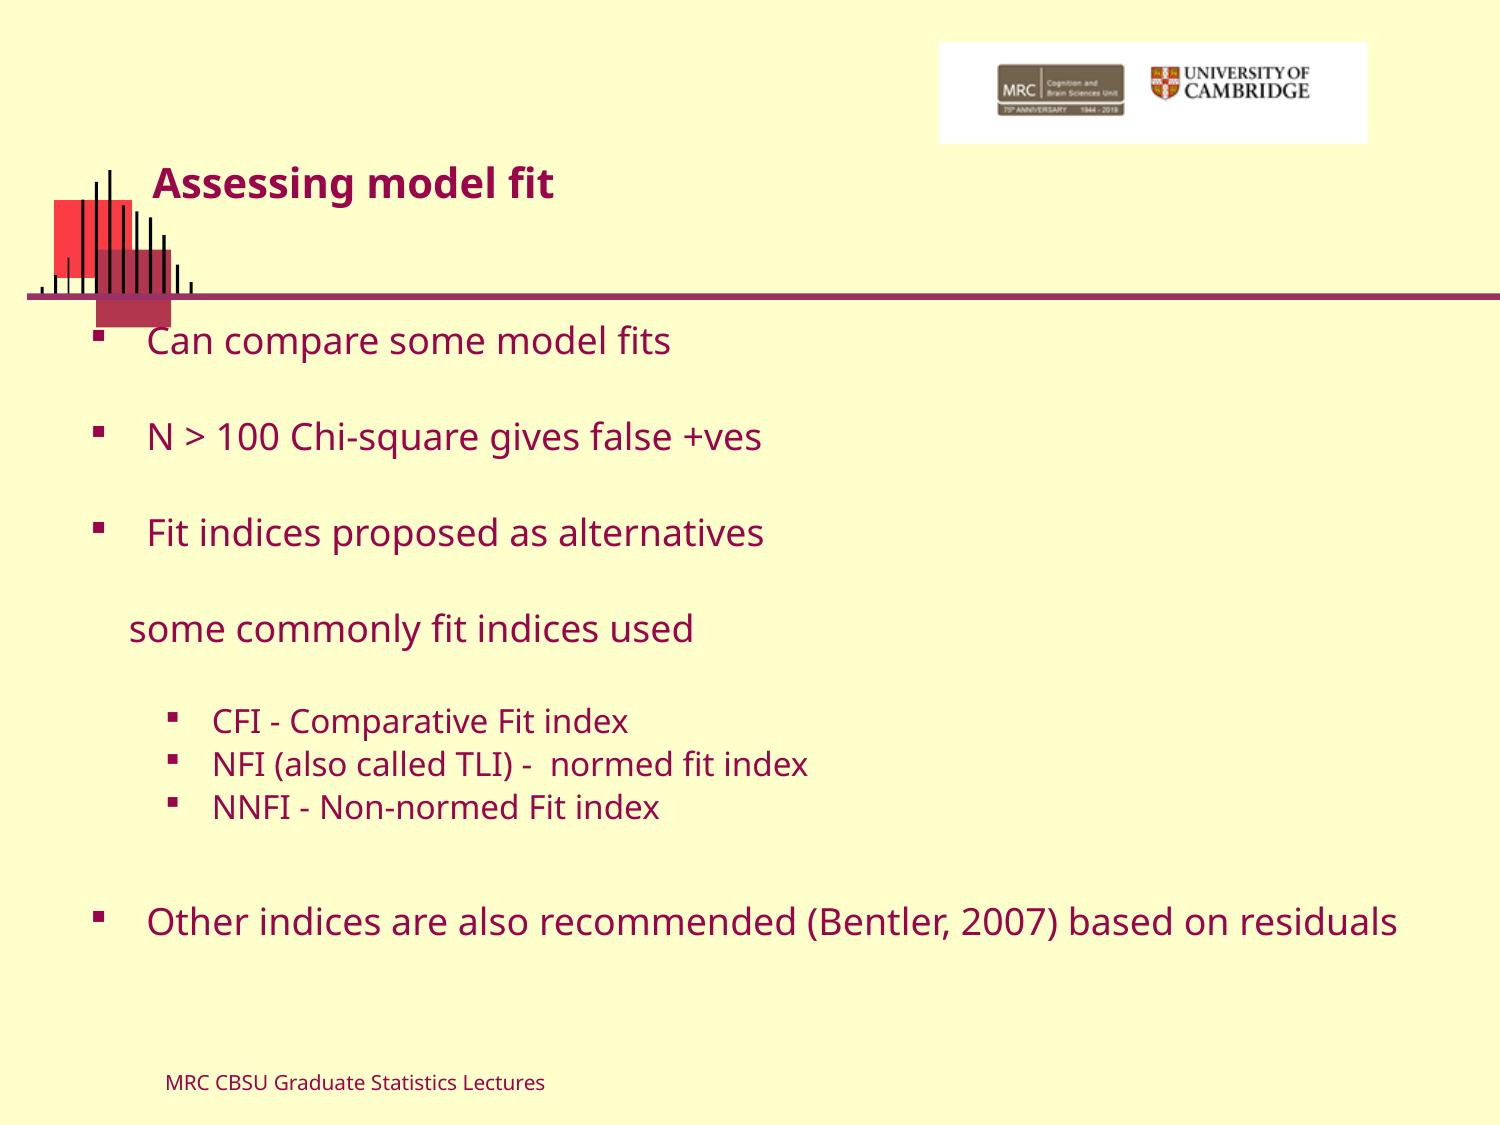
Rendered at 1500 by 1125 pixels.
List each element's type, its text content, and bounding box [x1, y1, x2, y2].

list Can compare some model fits N > 100 Chi-square gives false +ves Fit indices proposed as alternatives some commonly fit indices used CFI - Comparative Fit index NFI (also called TLI) - normed fit index NNFI - Non-normed Fit index Other indices are also recommended (Bentler, 2007) based on residuals [75, 262, 1425, 1038]
footer MRC CBSU Graduate Statistics Lectures [149, 1062, 988, 1101]
title Assessing model fit [137, 137, 988, 233]
picture [939, 42, 1368, 144]
